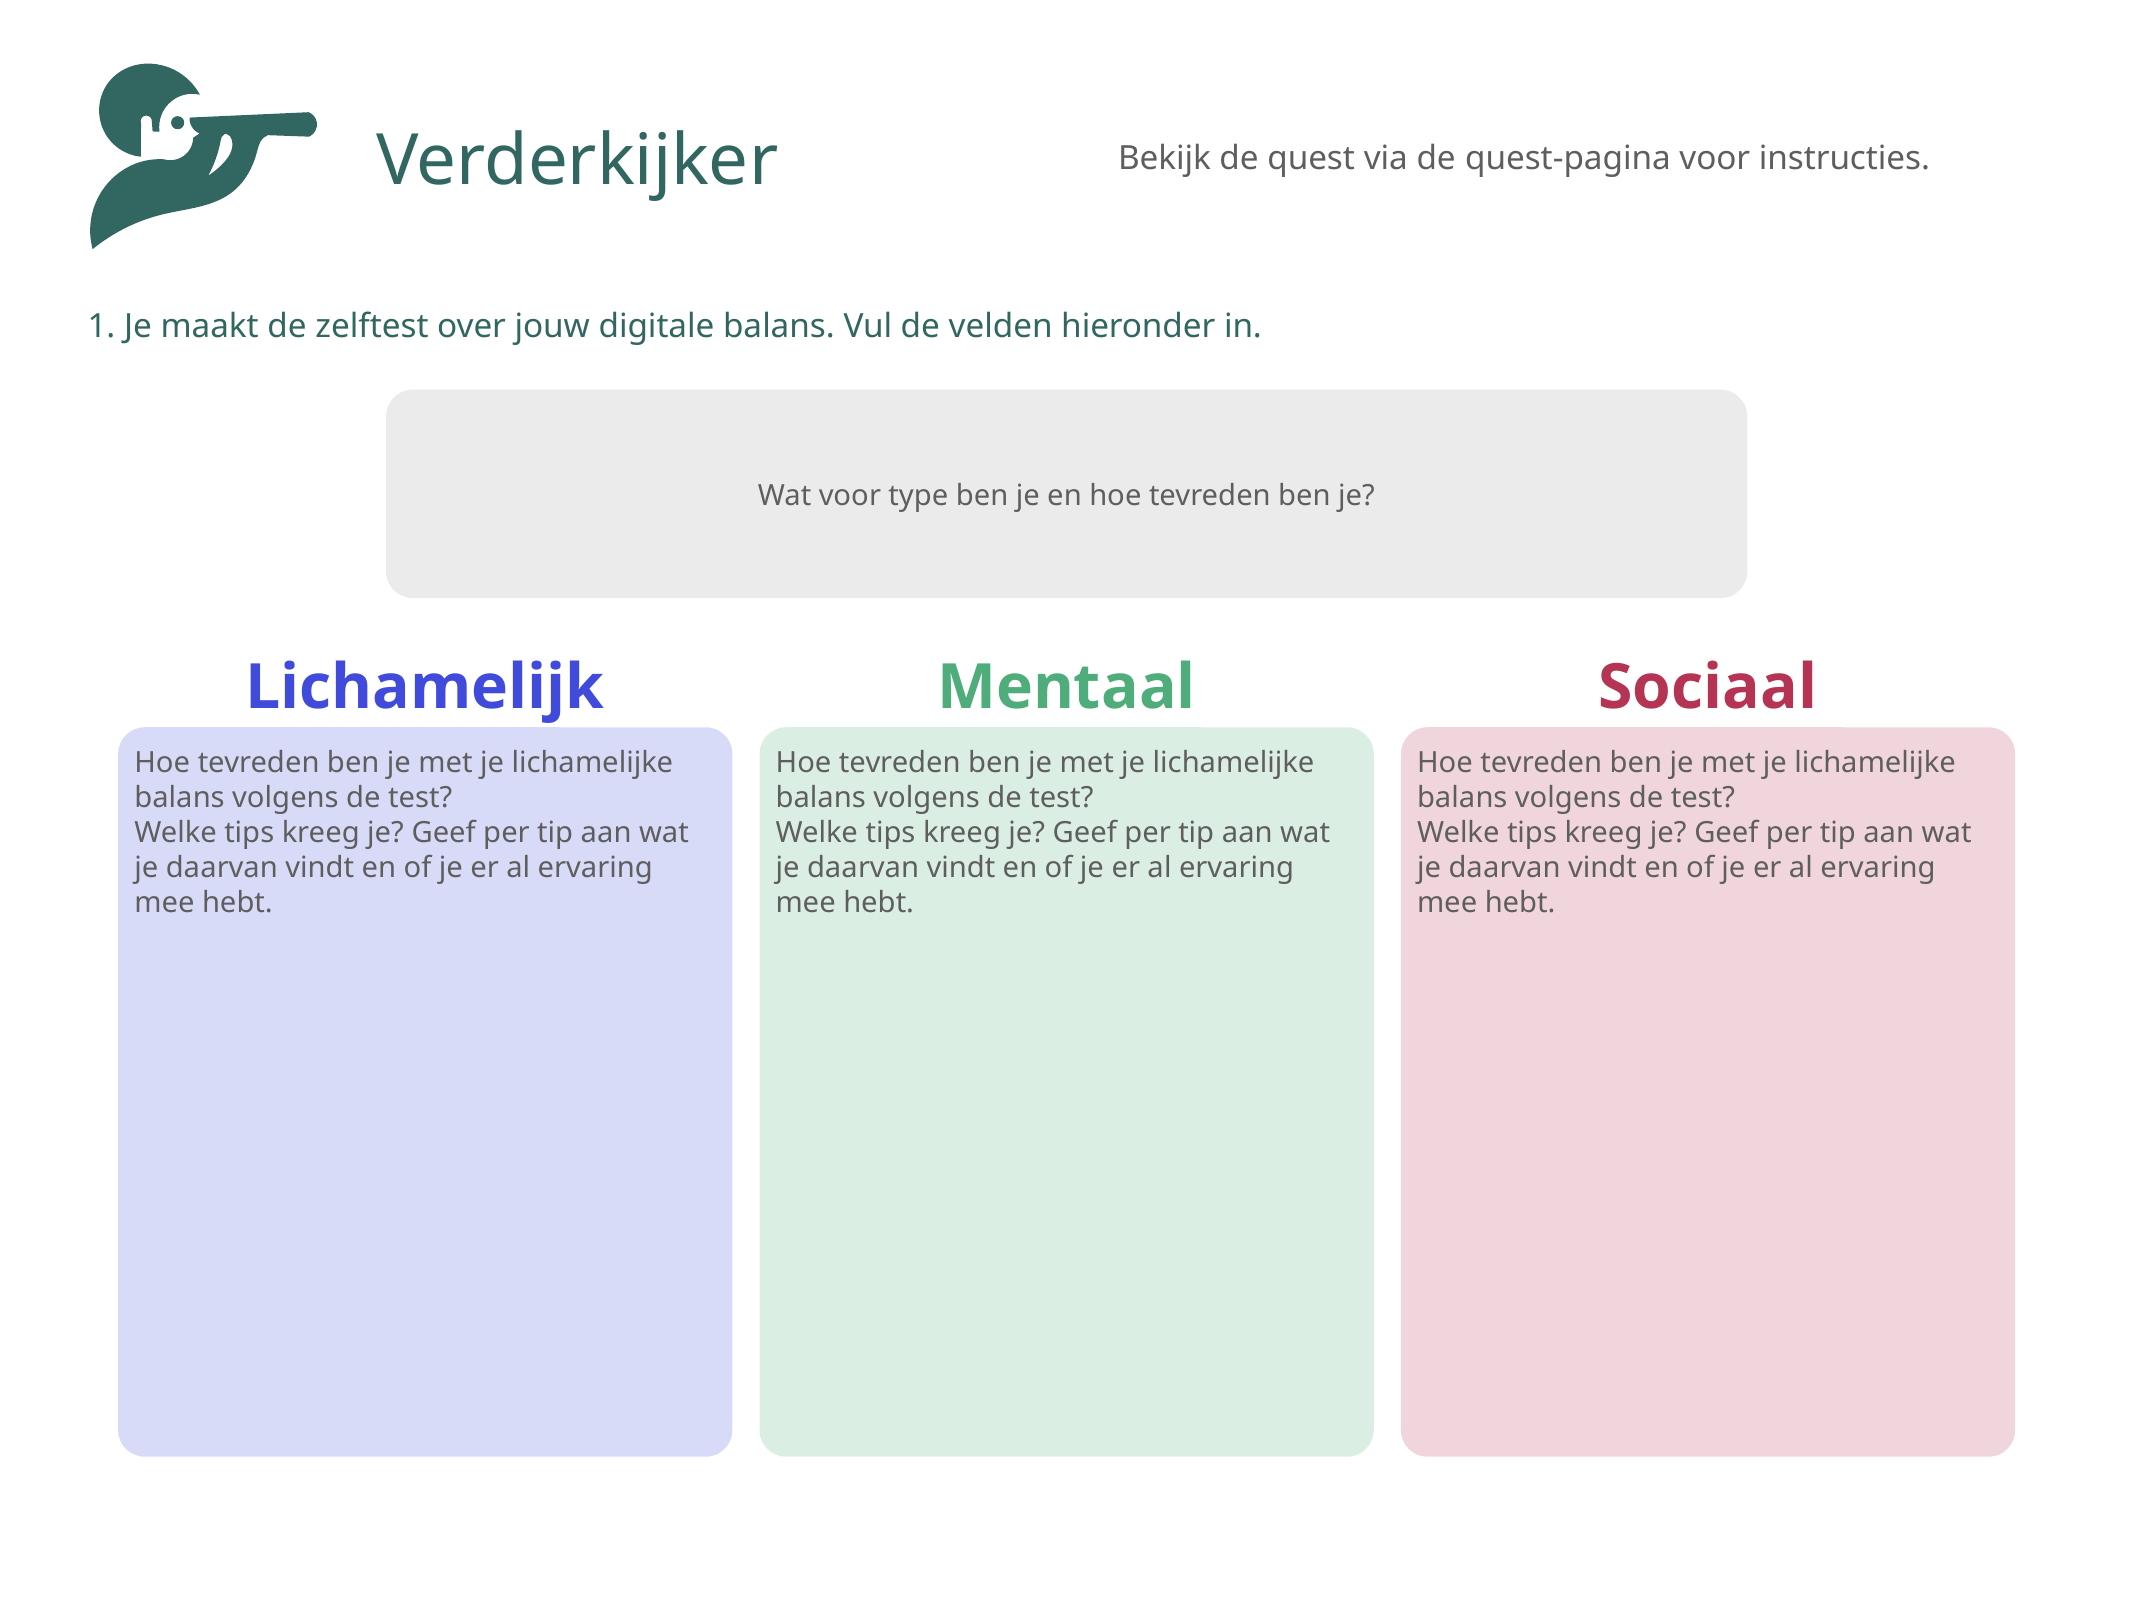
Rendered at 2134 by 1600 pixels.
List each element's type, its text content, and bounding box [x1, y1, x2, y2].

text_box [99, 63, 200, 157]
text_box Lichamelijk [237, 638, 614, 730]
text_box Bekijk de quest via de quest-pagina voor instructies. [1109, 128, 1940, 185]
text_box 1. Je maakt de zelftest over jouw digitale balans. Vul de velden hieronder in. [79, 295, 1273, 352]
text_box Wat voor type ben je en hoe tevreden ben je? [386, 389, 1748, 599]
text_box Hoe tevreden ben je met je lichamelijke balans volgens de test? Welke tips kreeg je? Geef per tip aan wat je daarvan vindt en of je er al ervaring mee hebt. [759, 727, 1374, 1457]
text_box Hoe tevreden ben je met je lichamelijke balans volgens de test? Welke tips kreeg je? Geef per tip aan wat je daarvan vindt en of je er al ervaring mee hebt. [1400, 727, 2016, 1457]
text_box Hoe tevreden ben je met je lichamelijke balans volgens de test? Welke tips kreeg je? Geef per tip aan wat je daarvan vindt en of je er al ervaring mee hebt. [118, 727, 733, 1457]
text_box Verderkijker [367, 105, 788, 208]
text_box [90, 112, 317, 250]
text_box Mentaal [928, 638, 1205, 730]
text_box Sociaal [1590, 638, 1826, 730]
